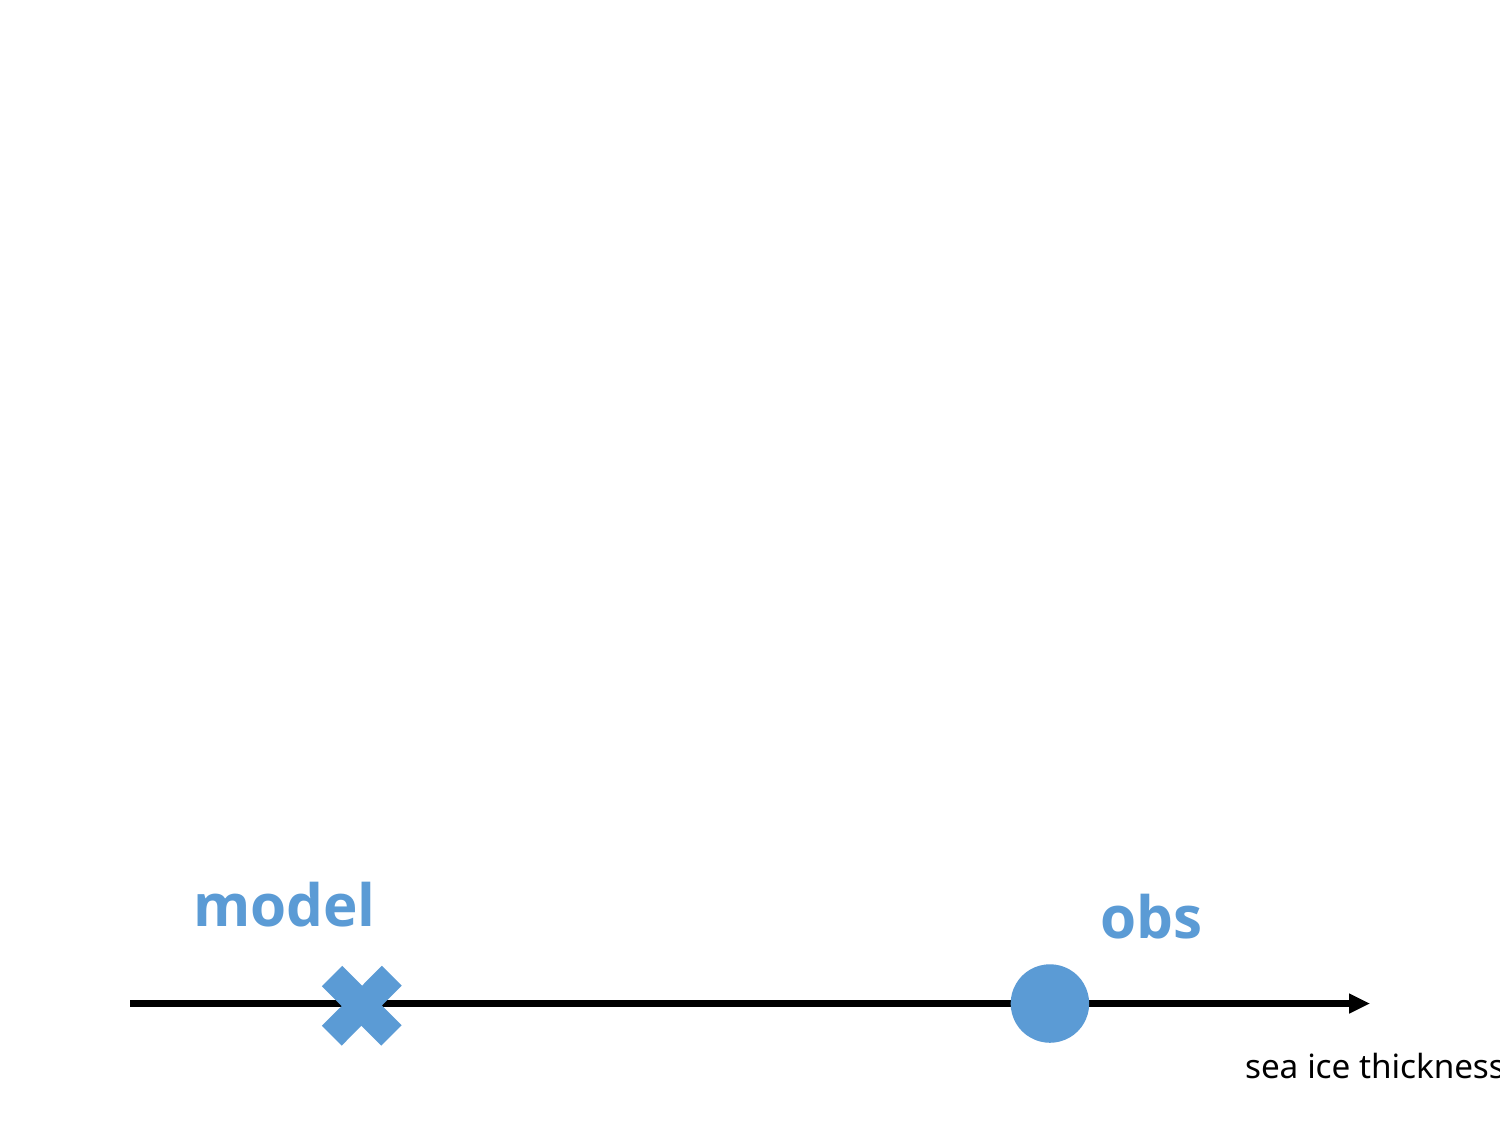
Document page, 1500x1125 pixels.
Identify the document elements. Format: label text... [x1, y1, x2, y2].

text_box sea ice thickness [1230, 1037, 1500, 1093]
text_box [1009, 1004, 1091, 1044]
text_box obs [1085, 873, 1343, 958]
text_box model [178, 860, 436, 946]
text_box [320, 1004, 404, 1048]
text_box [320, 964, 404, 1003]
text_box [1009, 963, 1091, 1003]
